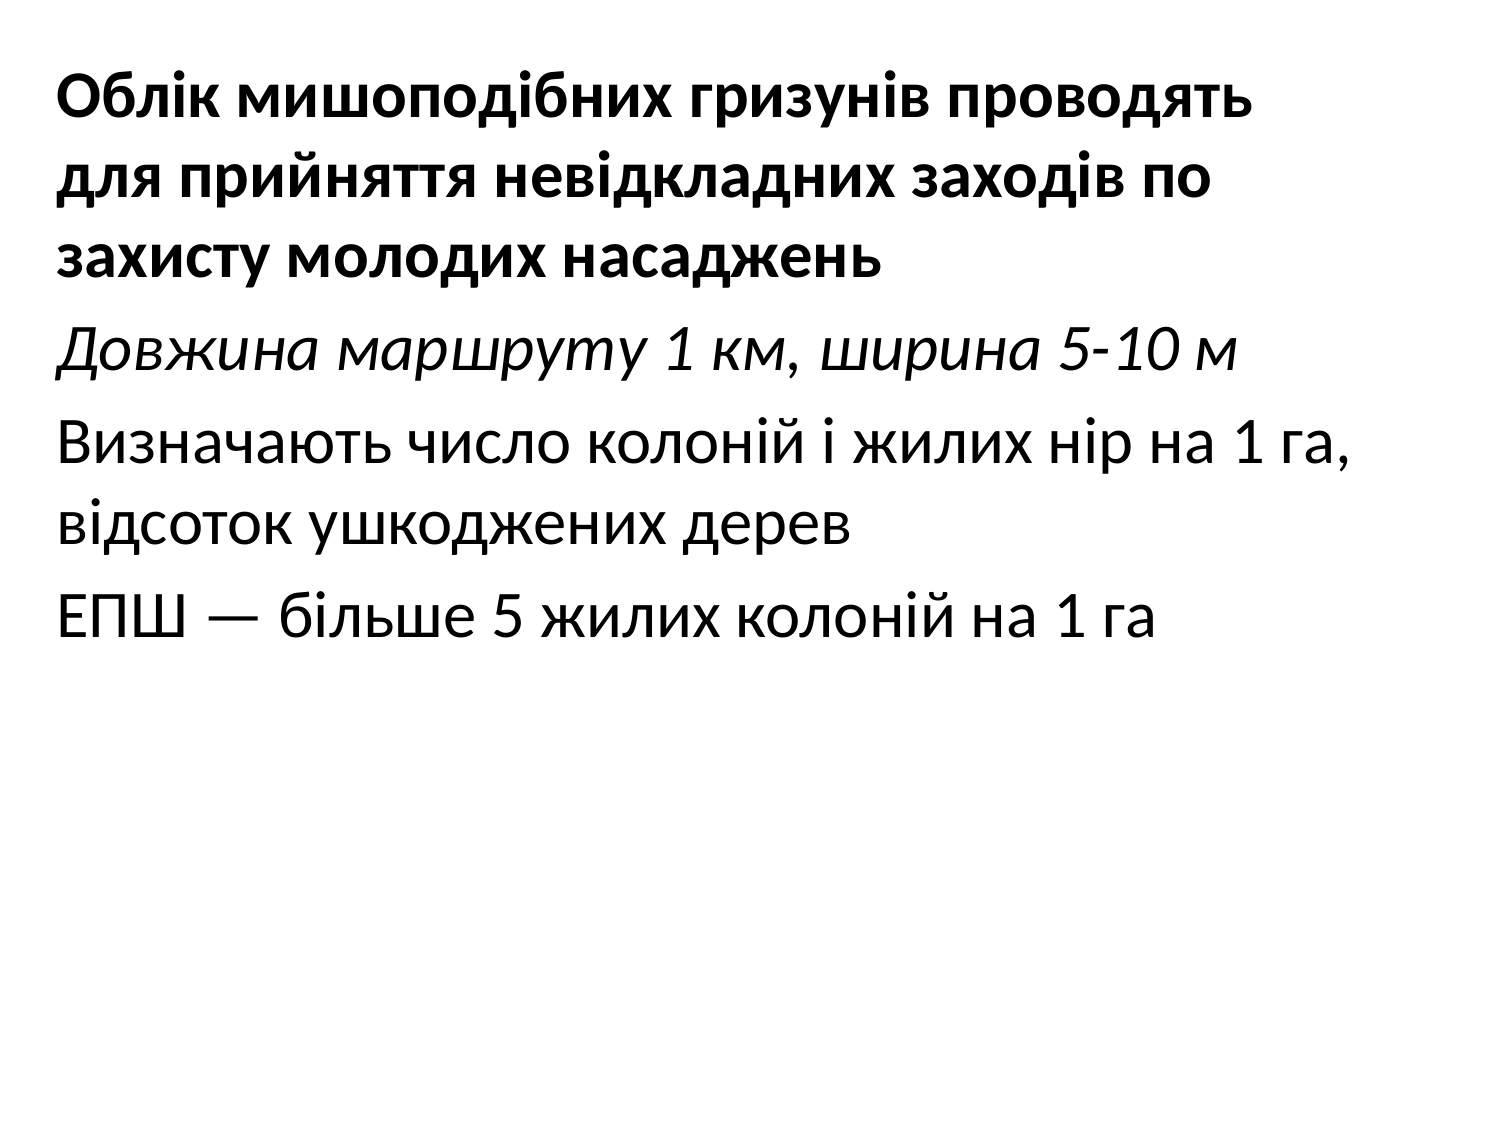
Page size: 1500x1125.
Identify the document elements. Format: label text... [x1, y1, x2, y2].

list Облік мишоподібних гризунів проводять для прийняття невідкладних заходів по захисту молодих насаджень Довжина маршруту 1 км, ширина 5-10 м Визначають число колоній і жилих нір на 1 га, відсоток ушкоджених дерев ЕПШ — більше 5 жилих колоній на 1 га [41, 42, 1392, 786]
